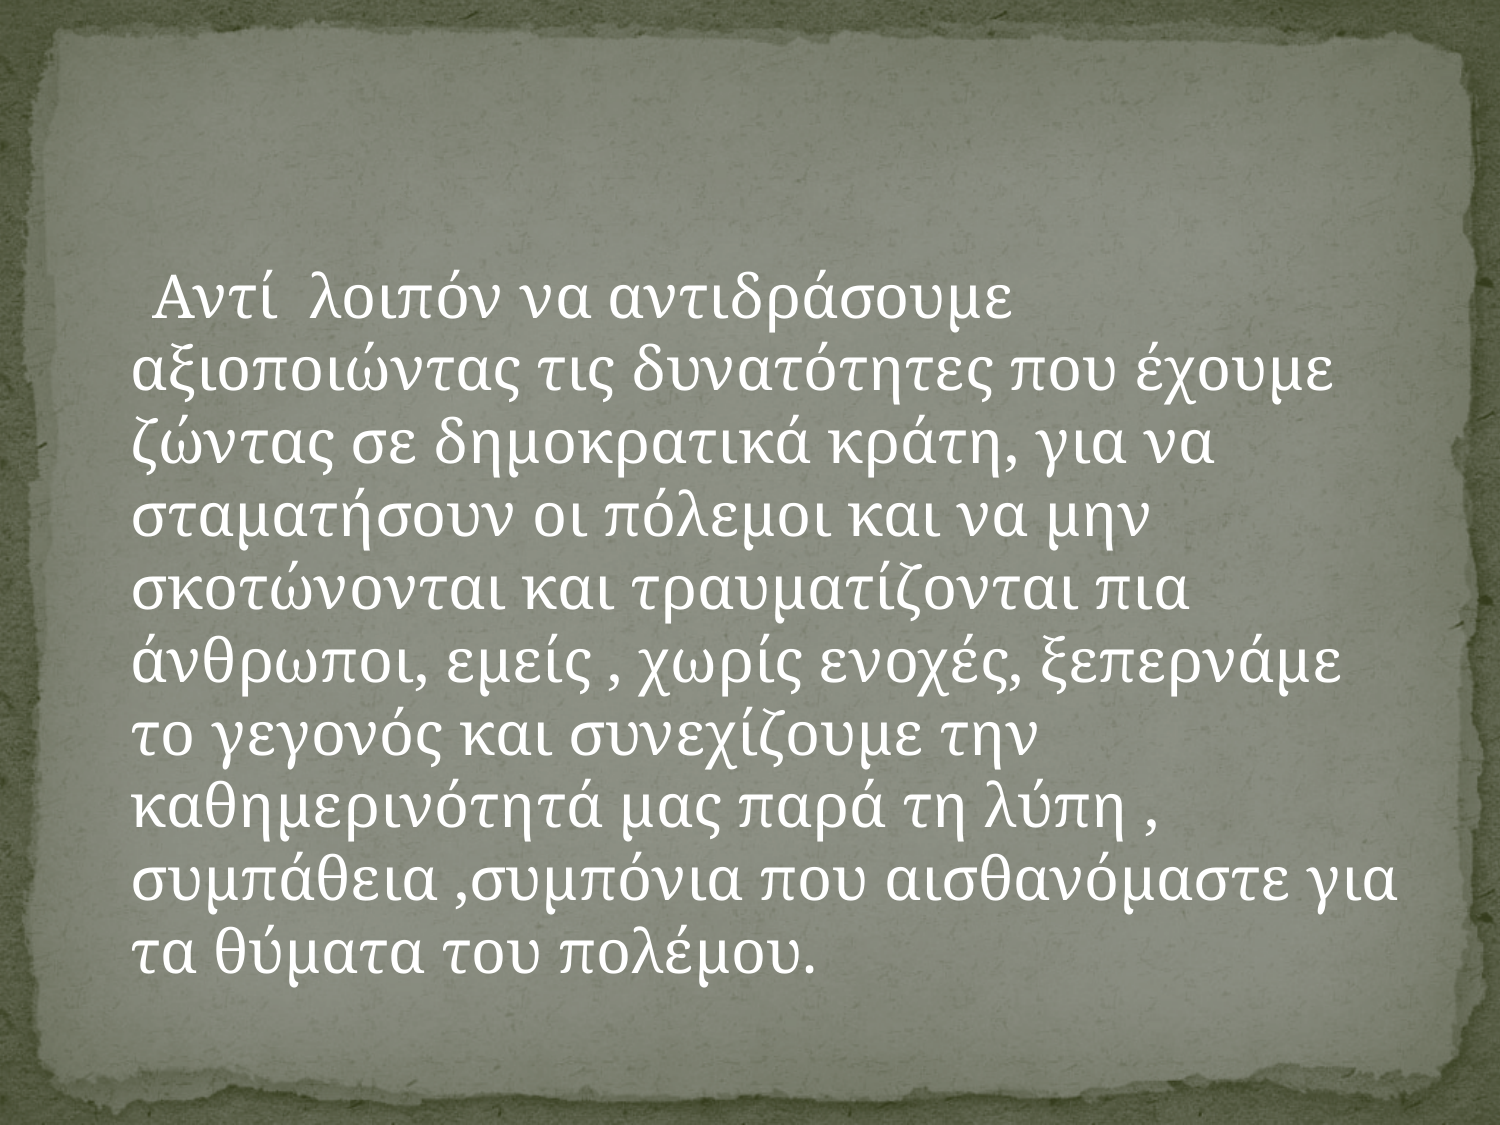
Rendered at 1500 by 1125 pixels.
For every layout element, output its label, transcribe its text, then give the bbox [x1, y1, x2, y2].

list Αντί λοιπόν να αντιδράσουμε αξιοποιώντας τις δυνατότητες που έχουμε ζώντας σε δημοκρατικά κράτη, για να σταματήσουν οι πόλεμοι και να μην σκοτώνονται και τραυματίζονται πια άνθρωποι, εμείς , χωρίς ενοχές, ξεπερνάμε το γεγονός και συνεχίζουμε την καθημερινότητά μας παρά τη λύπη , συμπάθεια ,συμπόνια που αισθανόμαστε για τα θύματα του πολέμου. [75, 249, 1425, 1000]
